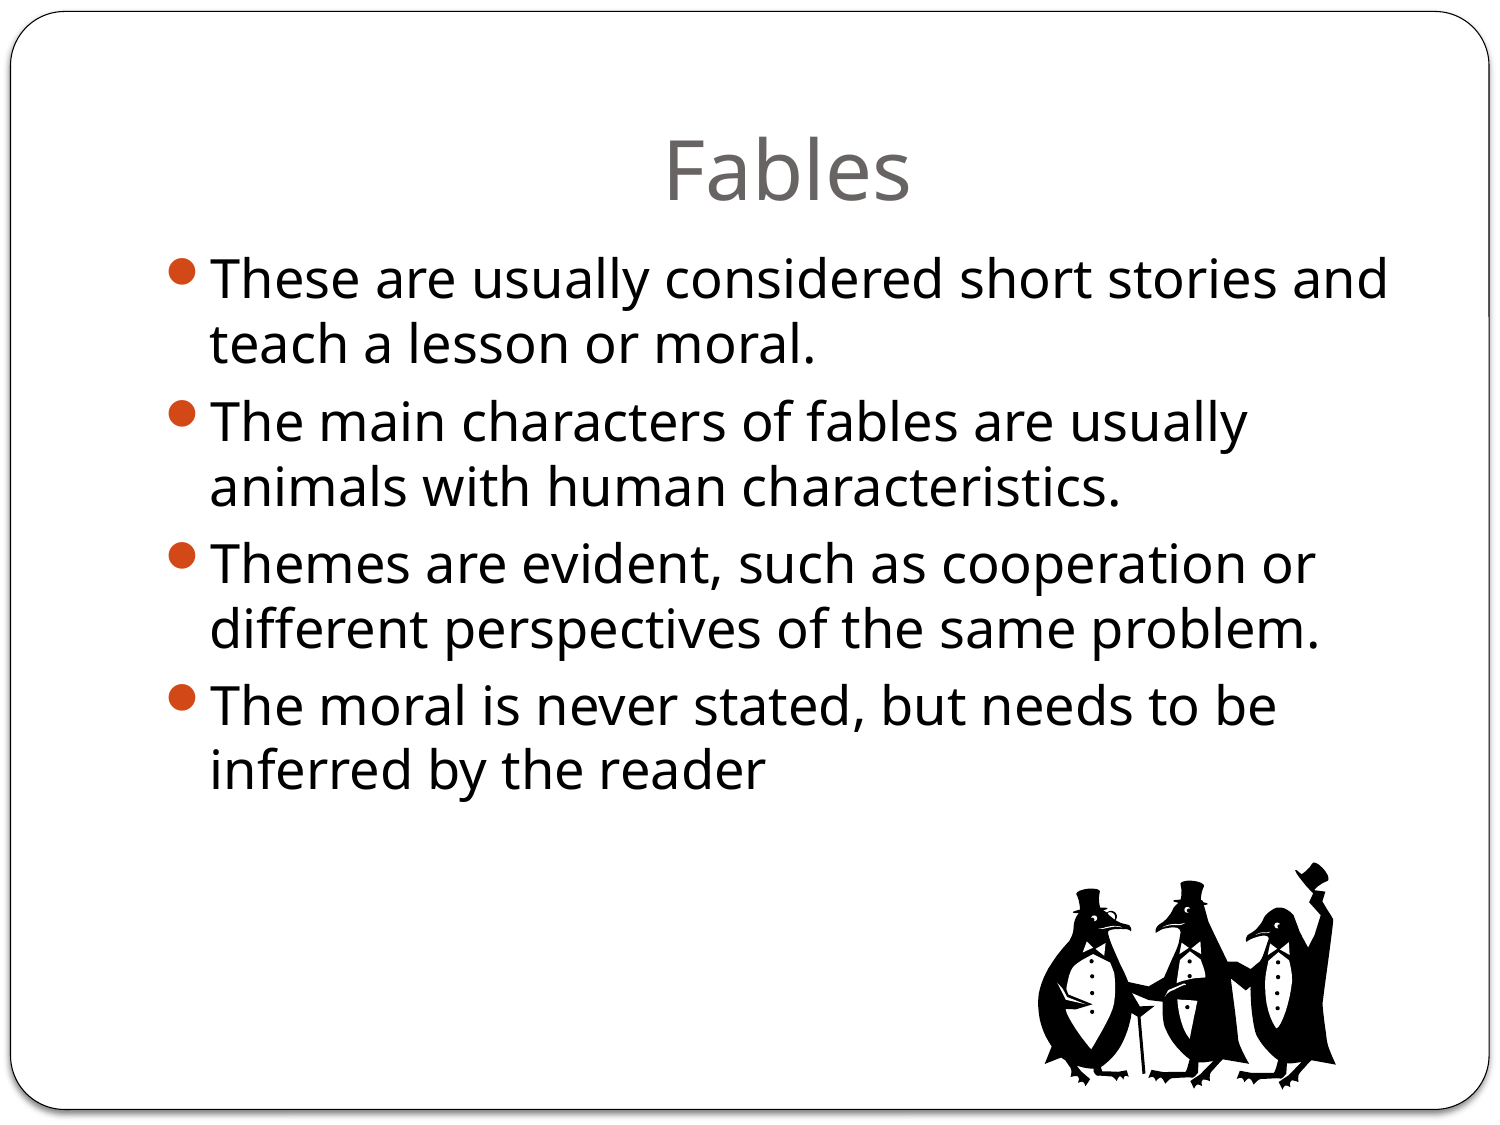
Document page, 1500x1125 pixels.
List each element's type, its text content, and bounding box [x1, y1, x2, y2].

title Fables [150, 45, 1425, 233]
list These are usually considered short stories and teach a lesson or moral. The main characters of fables are usually animals with human characteristics. Themes are evident, such as cooperation or different perspectives of the same problem. The moral is never stated, but needs to be inferred by the reader [150, 237, 1425, 988]
picture [1037, 862, 1337, 1090]
